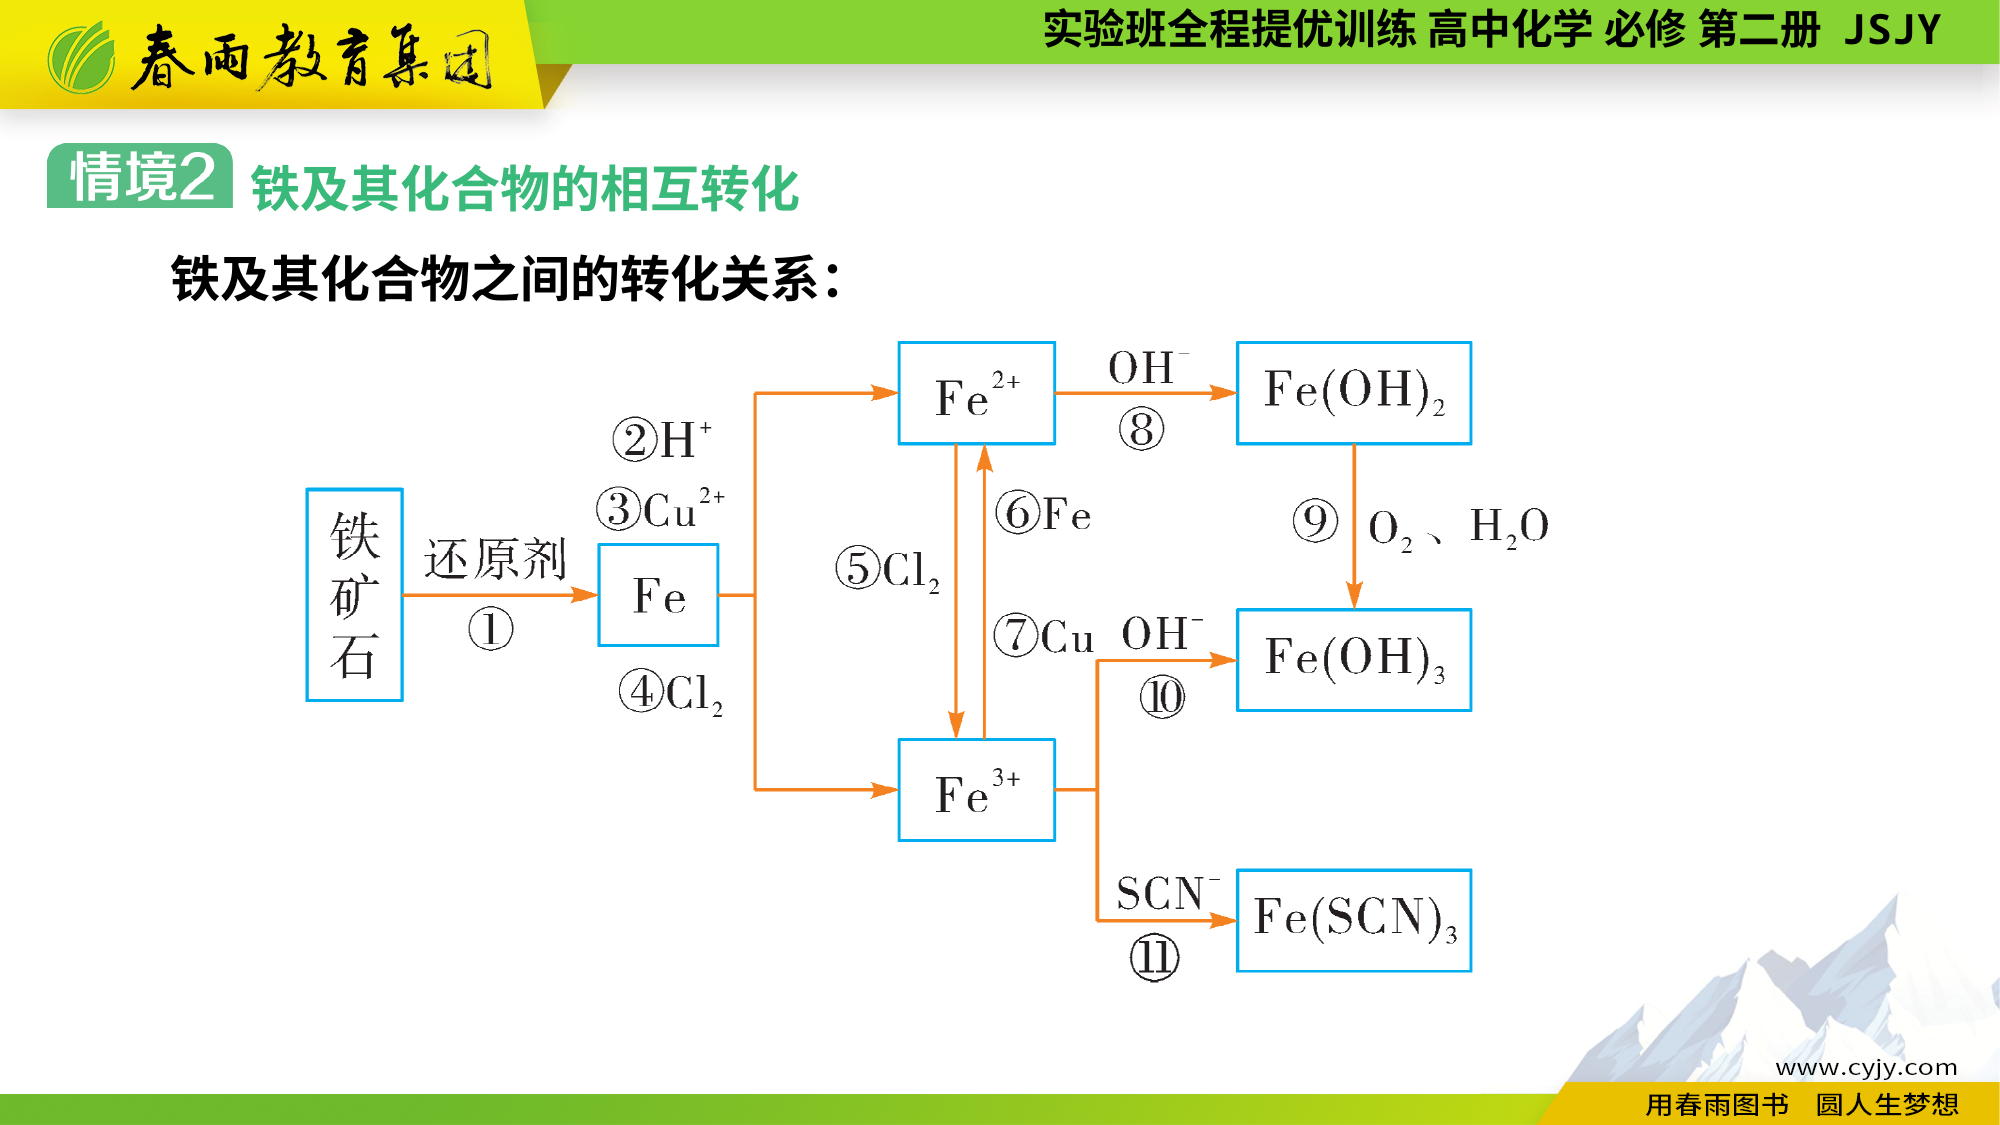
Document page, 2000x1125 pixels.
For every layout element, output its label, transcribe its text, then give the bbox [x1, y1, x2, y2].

list 铁及其化合物的相互转化 铁及其化合物之间的转化关系： [54, 120, 1939, 306]
picture [0, 0, 2000, 1125]
